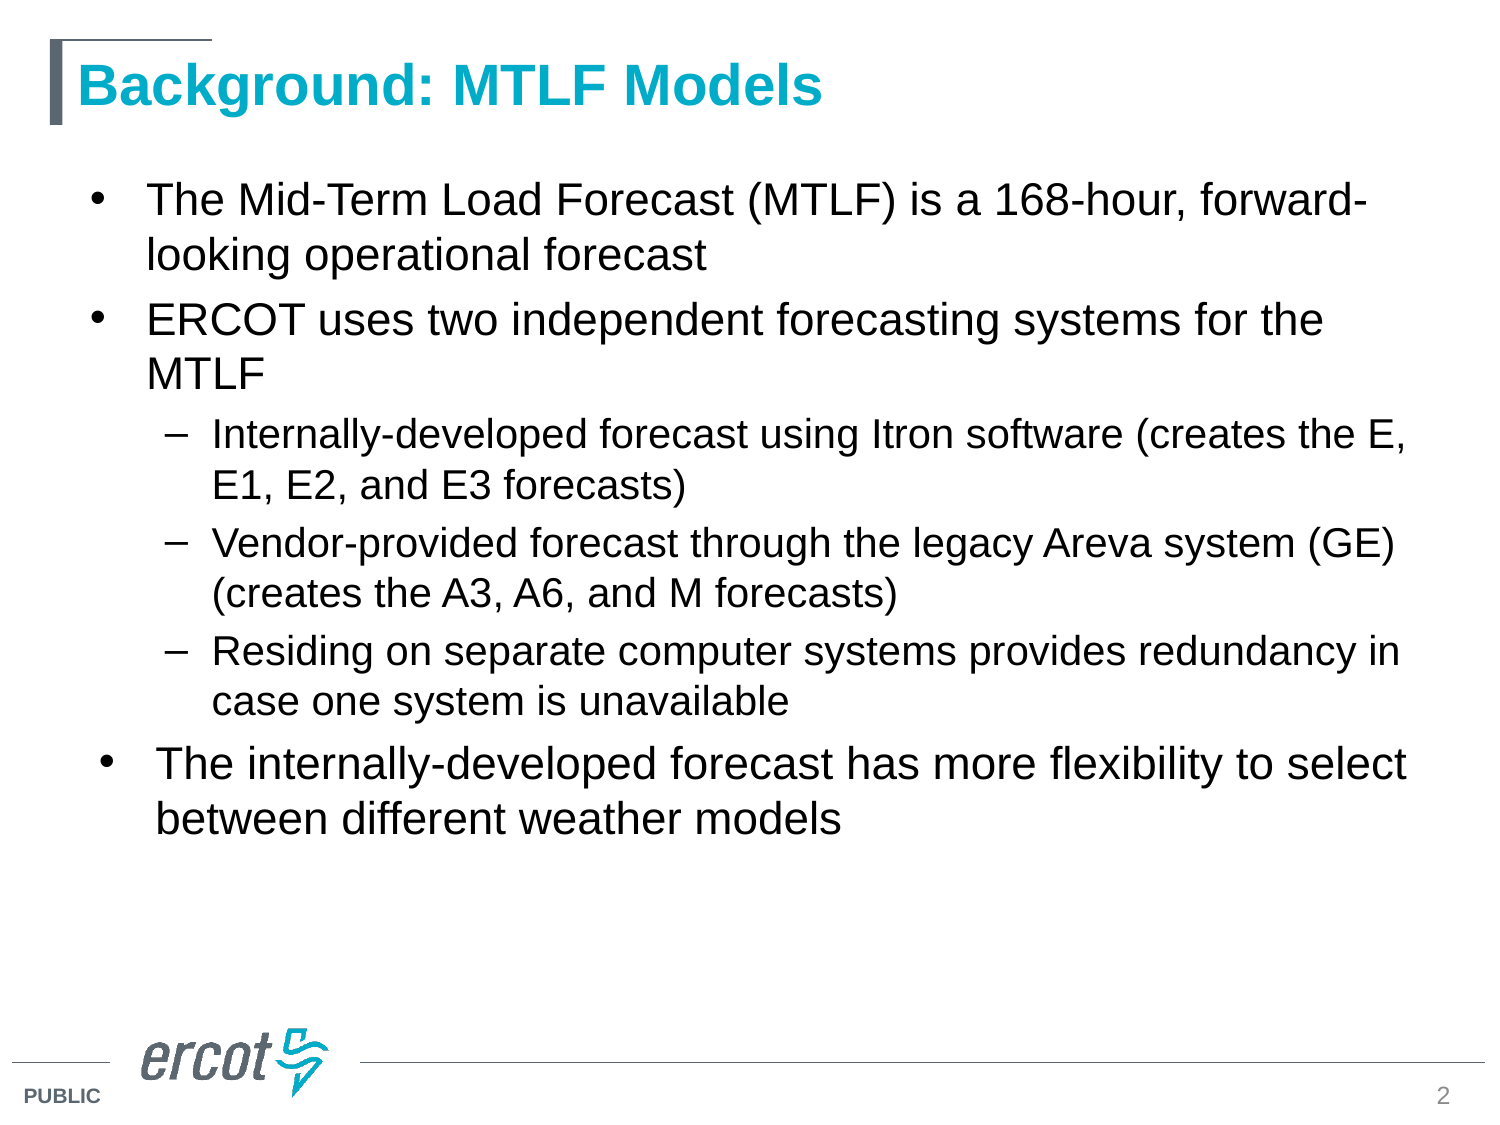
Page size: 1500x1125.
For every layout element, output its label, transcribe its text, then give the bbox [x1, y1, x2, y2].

text_box The Mid-Term Load Forecast (MTLF) is a 168-hour, forward-looking operational forecast ERCOT uses two independent forecasting systems for the MTLF Internally-developed forecast using Itron software (creates the E, E1, E2, and E3 forecasts) Vendor-provided forecast through the legacy Areva system (GE) (creates the A3, A6, and M forecasts) Residing on separate computer systems provides redundancy in case one system is unavailable The internally-developed forecast has more flexibility to select between different weather models [74, 162, 1425, 947]
title Background: MTLF Models [62, 39, 1450, 125]
picture [137, 1024, 332, 1100]
slide_number 2 [1400, 1076, 1488, 1113]
